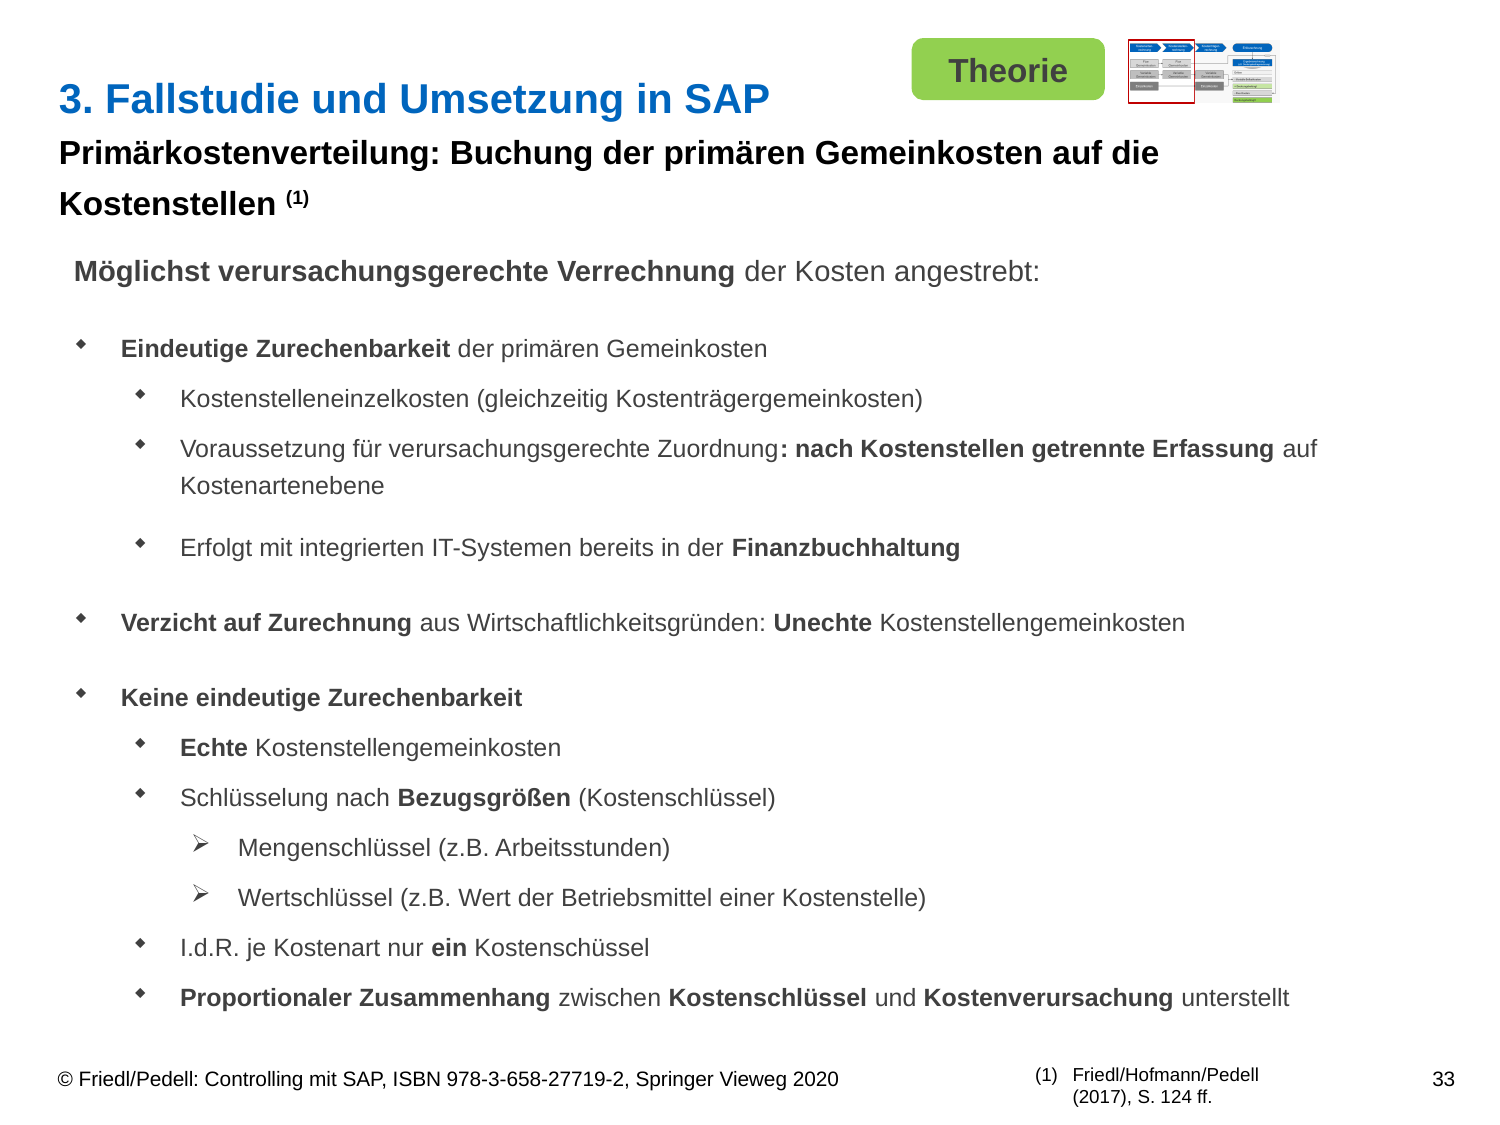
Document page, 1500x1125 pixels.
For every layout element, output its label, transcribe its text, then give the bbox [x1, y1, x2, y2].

footer © Friedl/Pedell: Controlling mit SAP, ISBN 978-3-658-27719-2, Springer Vieweg 2020 [42, 1058, 1235, 1113]
text_box Friedl/Hofmann/Pedell (2017), S. 124 ff. [1020, 1054, 1278, 1115]
slide_number 33 [1262, 1058, 1470, 1119]
title 3. Fallstudie und Umsetzung in SAP [58, 58, 1278, 119]
text_box Theorie [911, 38, 1105, 101]
list Primärkostenverteilung: Buchung der primären Gemeinkosten auf die Kostenstellen (1) [58, 121, 1278, 171]
text_box Möglichst verursachungsgerechte Verrechnung der Kosten angestrebt: Eindeutige Zurechenbarkeit der primären Gemeinkosten Kostenstelleneinzelkosten (gleichzeitig Kostenträgergemeinkosten) Voraussetzung für verursachungsgerechte Zuordnung: nach Kostenstellen getrennte Erfassung auf Kostenartenebene Erfolgt mit integrierten IT-Systemen bereits in der Finanzbuchhaltung Verzicht auf Zurechnung aus Wirtschaftlichkeitsgründen: Unechte Kostenstellengemeinkosten Keine eindeutige Zurechenbarkeit Echte Kostenstellengemeinkosten Schlüsselung nach Bezugsgrößen (Kostenschlüssel) Mengenschlüssel (z.B. Arbeitsstunden) Wertschlüssel (z.B. Wert der Betriebsmittel einer Kostenstelle) I.d.R. je Kostenart nur ein Kostenschüssel Proportionaler Zusammenhang zwischen Kostenschlüssel und Kostenverursachung unterstellt [58, 236, 1347, 979]
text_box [1128, 39, 1281, 104]
